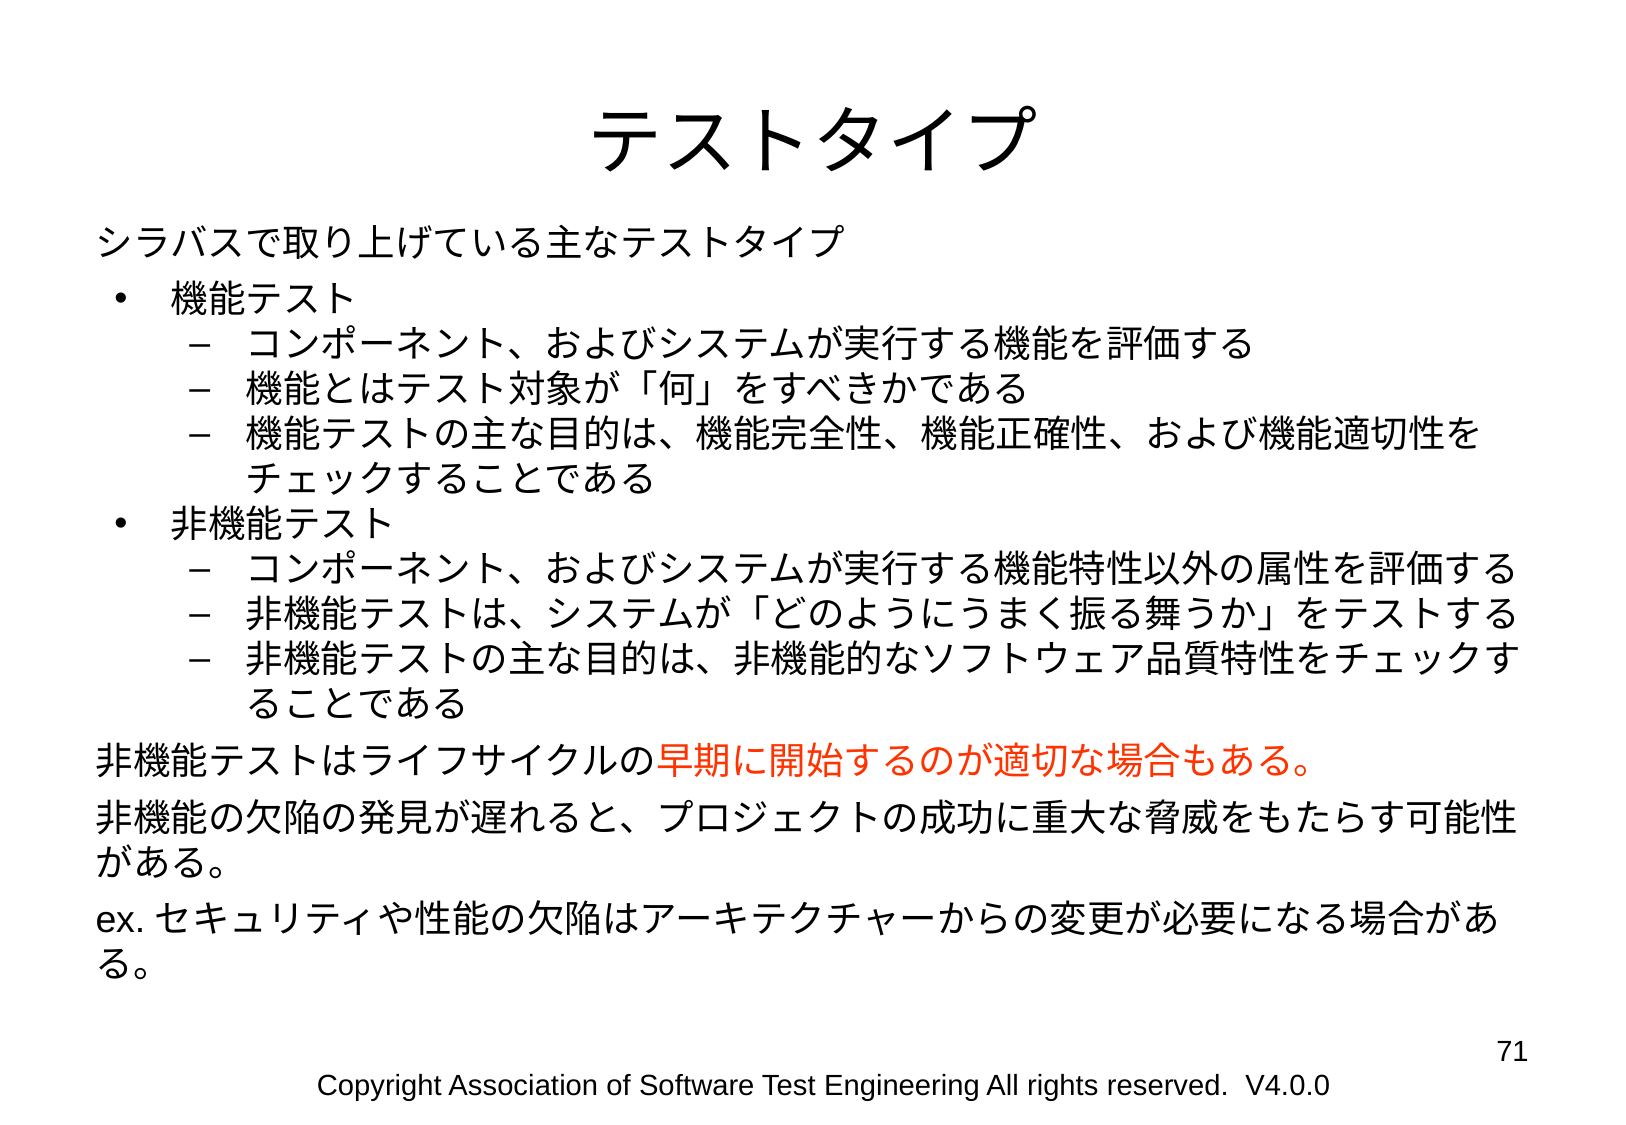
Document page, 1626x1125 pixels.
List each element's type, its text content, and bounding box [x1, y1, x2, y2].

slide_number ‹#› [1164, 1024, 1544, 1103]
title テストタイプ [81, 45, 1544, 211]
footer Copyright Association of Software Test Engineering All rights reserved. V4.0.0 [233, 1058, 1415, 1103]
list シラバスで取り上げている主なテストタイプ 機能テスト コンポーネント、およびシステムが実行する機能を評価する 機能とはテスト対象が「何」をすべきかである 機能テストの主な目的は、機能完全性、機能正確性、および機能適切性をチェックすることである 非機能テスト コンポーネント、およびシステムが実行する機能特性以外の属性を評価する 非機能テストは、システムが「どのようにうまく振る舞うか」をテストする 非機能テストの主な目的は、非機能的なソフトウェア品質特性をチェックすることである 非機能テストはライフサイクルの早期に開始するのが適切な場合もある。 非機能の欠陥の発見が遅れると、プロジェクトの成功に重大な脅威をもたらす可能性がある。 ex.セキュリティや性能の欠陥はアーキテクチャーからの変更が必要になる場合がある。 [80, 211, 1568, 1007]
